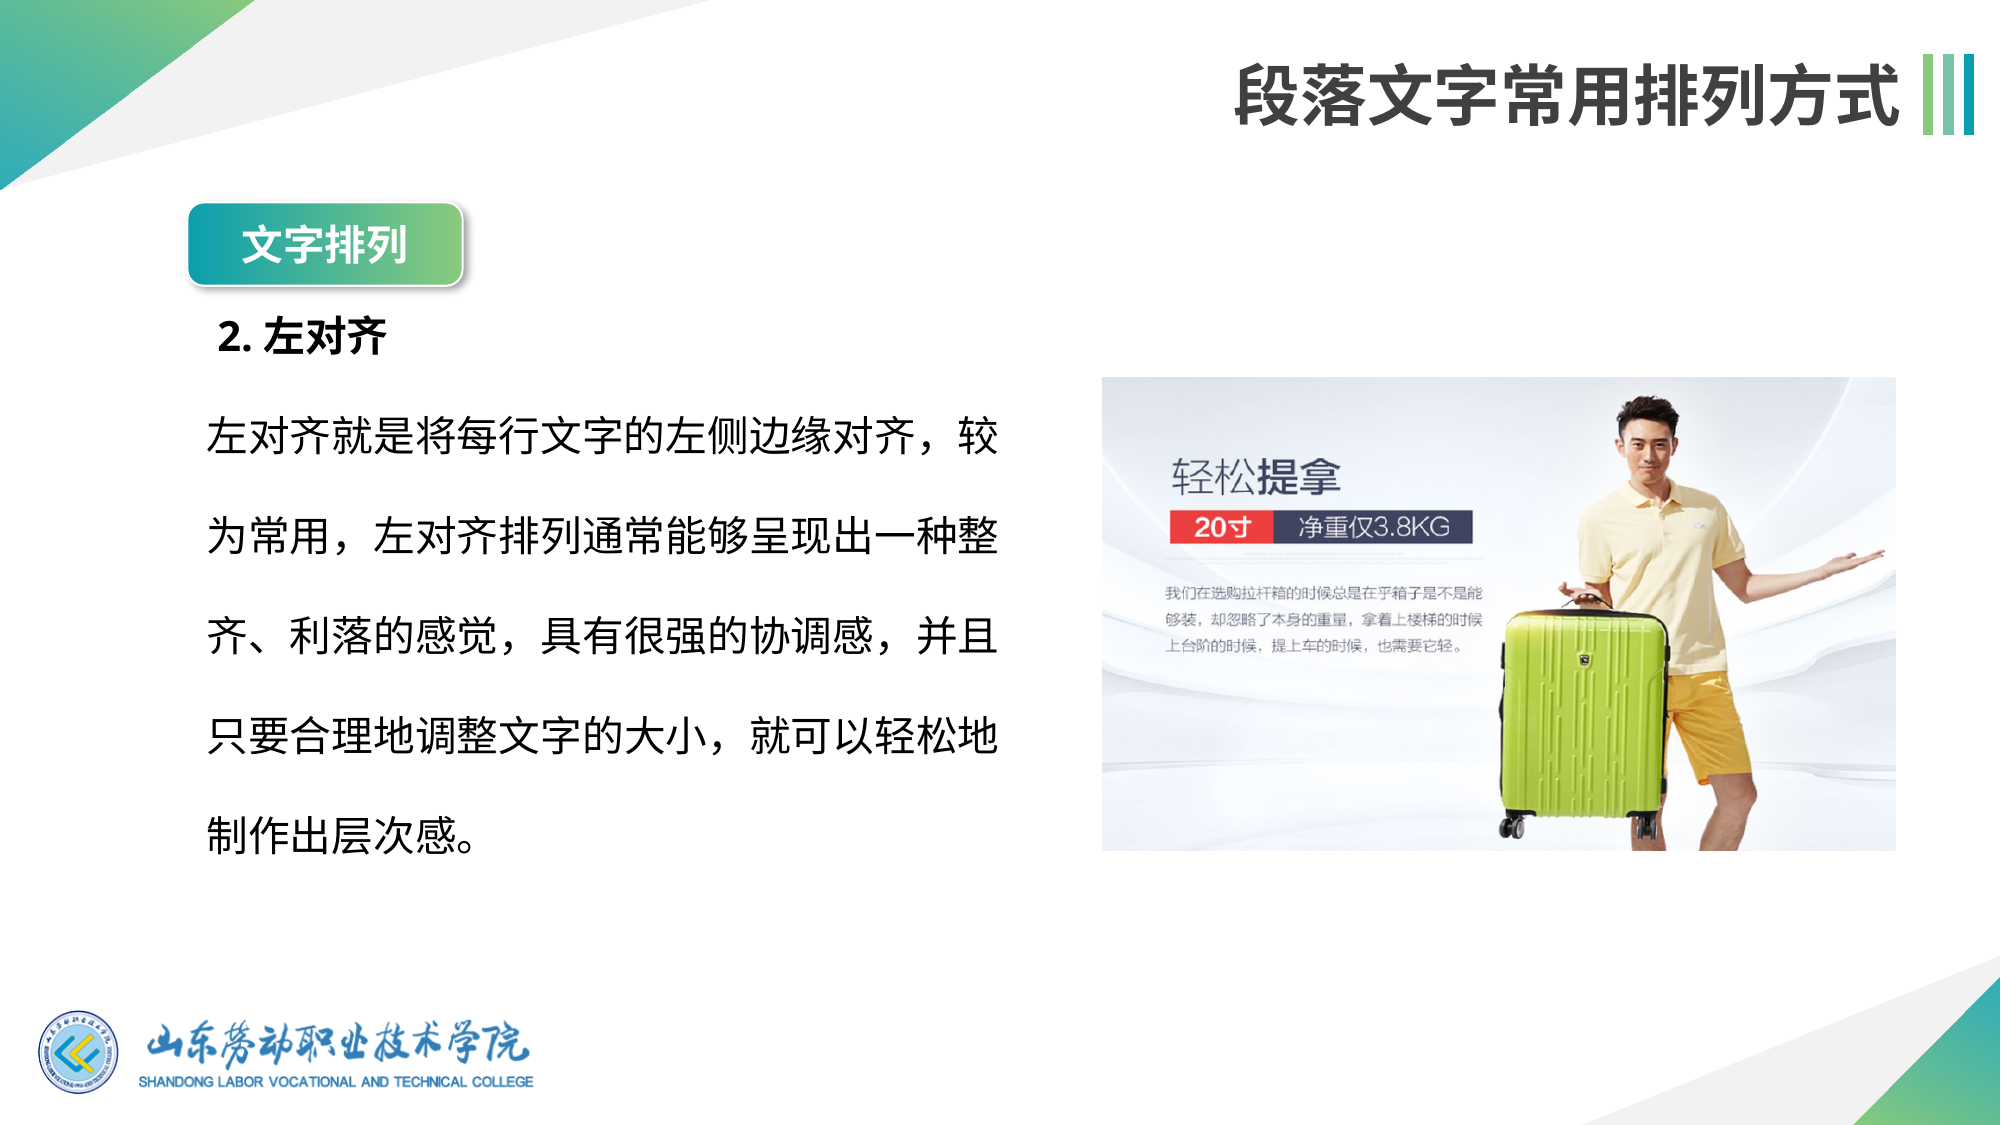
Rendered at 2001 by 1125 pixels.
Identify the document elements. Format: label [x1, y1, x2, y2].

text_box [1928, 54, 1969, 136]
picture [1102, 377, 1896, 851]
text_box [0, 0, 2000, 1125]
text_box [187, 202, 463, 286]
picture [38, 1010, 550, 1094]
